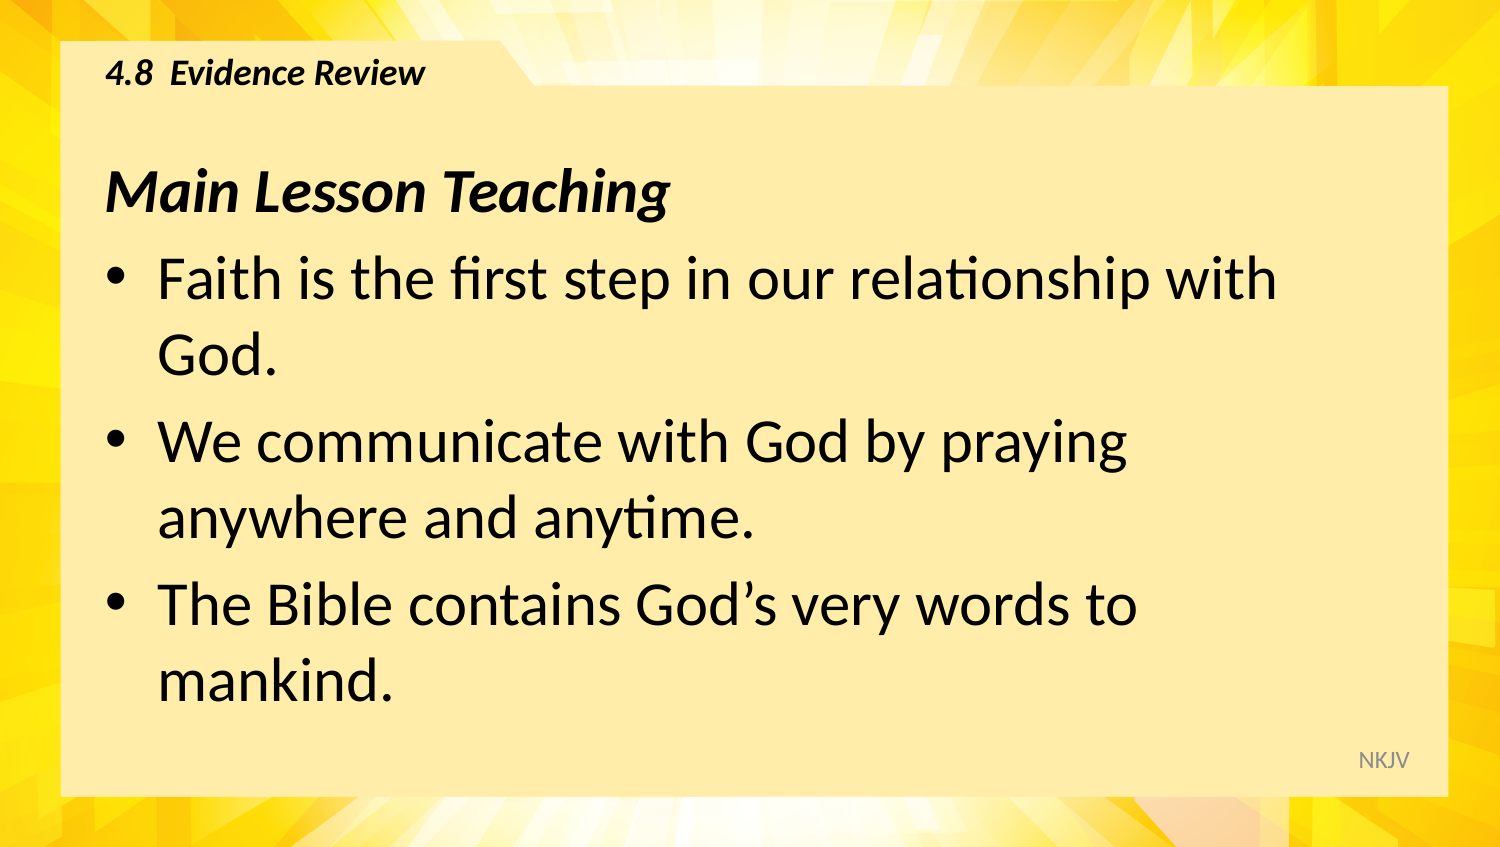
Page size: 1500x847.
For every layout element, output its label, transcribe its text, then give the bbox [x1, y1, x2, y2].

list Main Lesson Teaching Faith is the first step in our relationship with God. We communicate with God by praying anywhere and anytime. The Bible contains God’s very words to mankind. [89, 141, 1403, 722]
title 4.8 Evidence Review [89, 33, 1420, 108]
footer NKJV [950, 736, 1425, 782]
picture [0, 0, 1500, 847]
